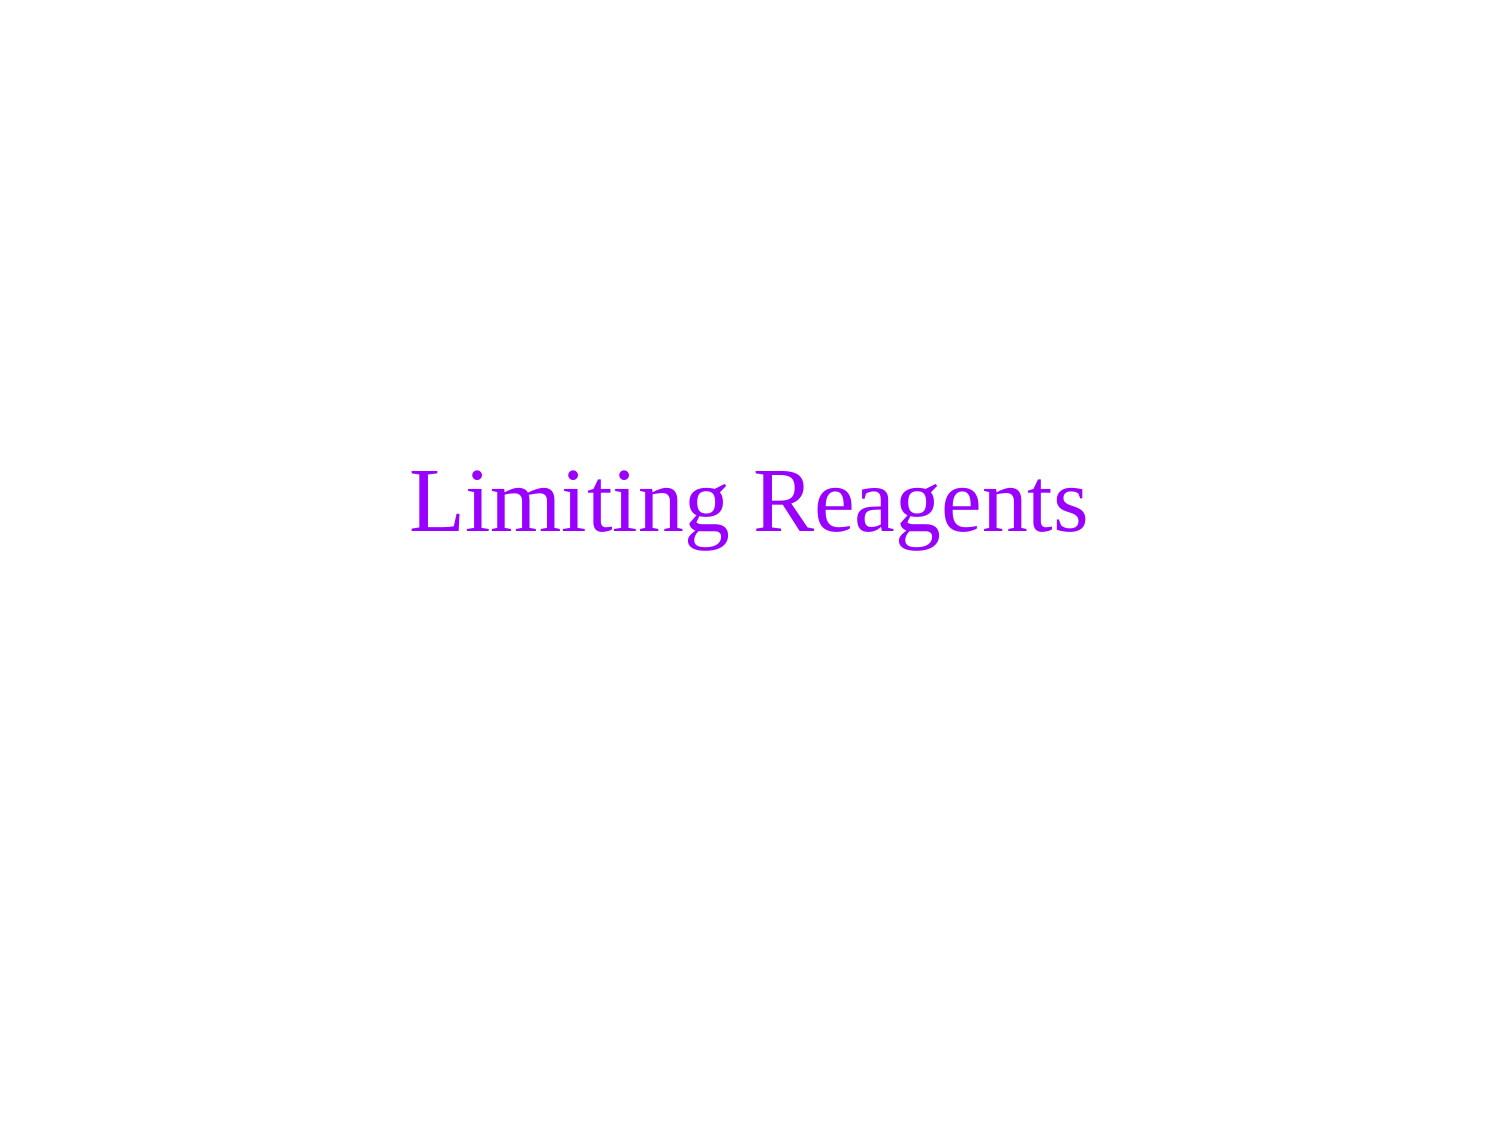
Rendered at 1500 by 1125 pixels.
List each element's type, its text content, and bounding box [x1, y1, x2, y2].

text_box Limiting Reagents [112, 401, 1388, 589]
